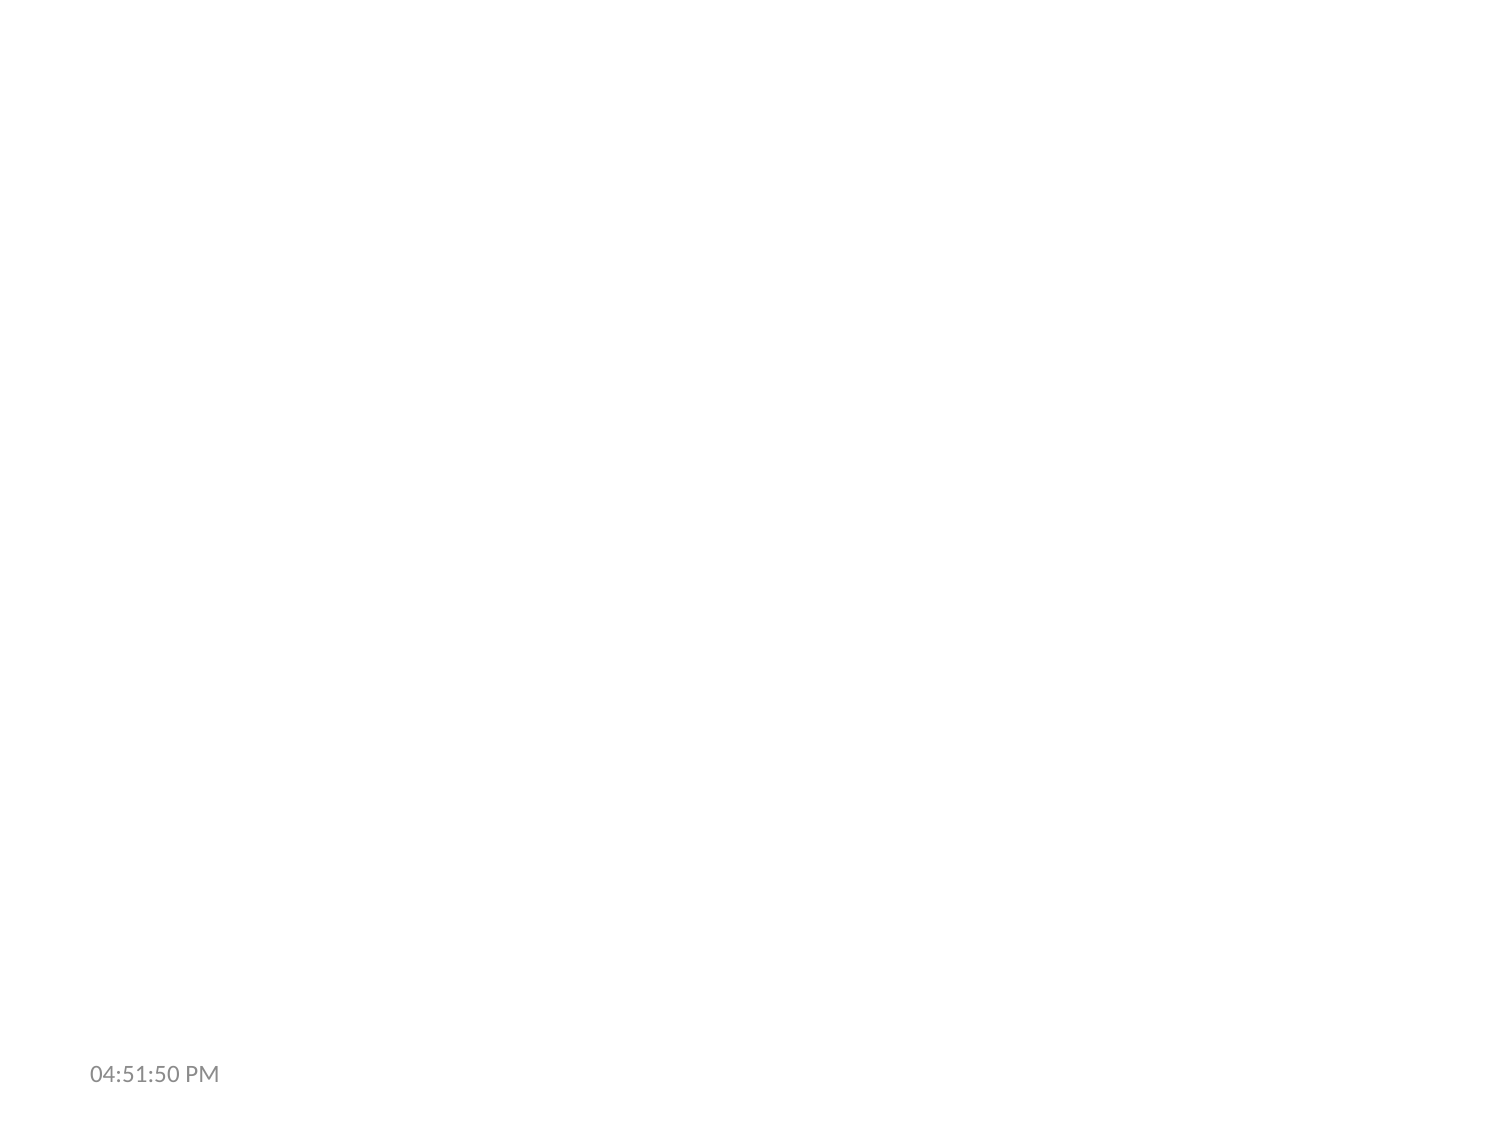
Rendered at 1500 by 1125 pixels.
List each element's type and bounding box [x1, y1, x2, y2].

slide_number [75, 1042, 425, 1103]
